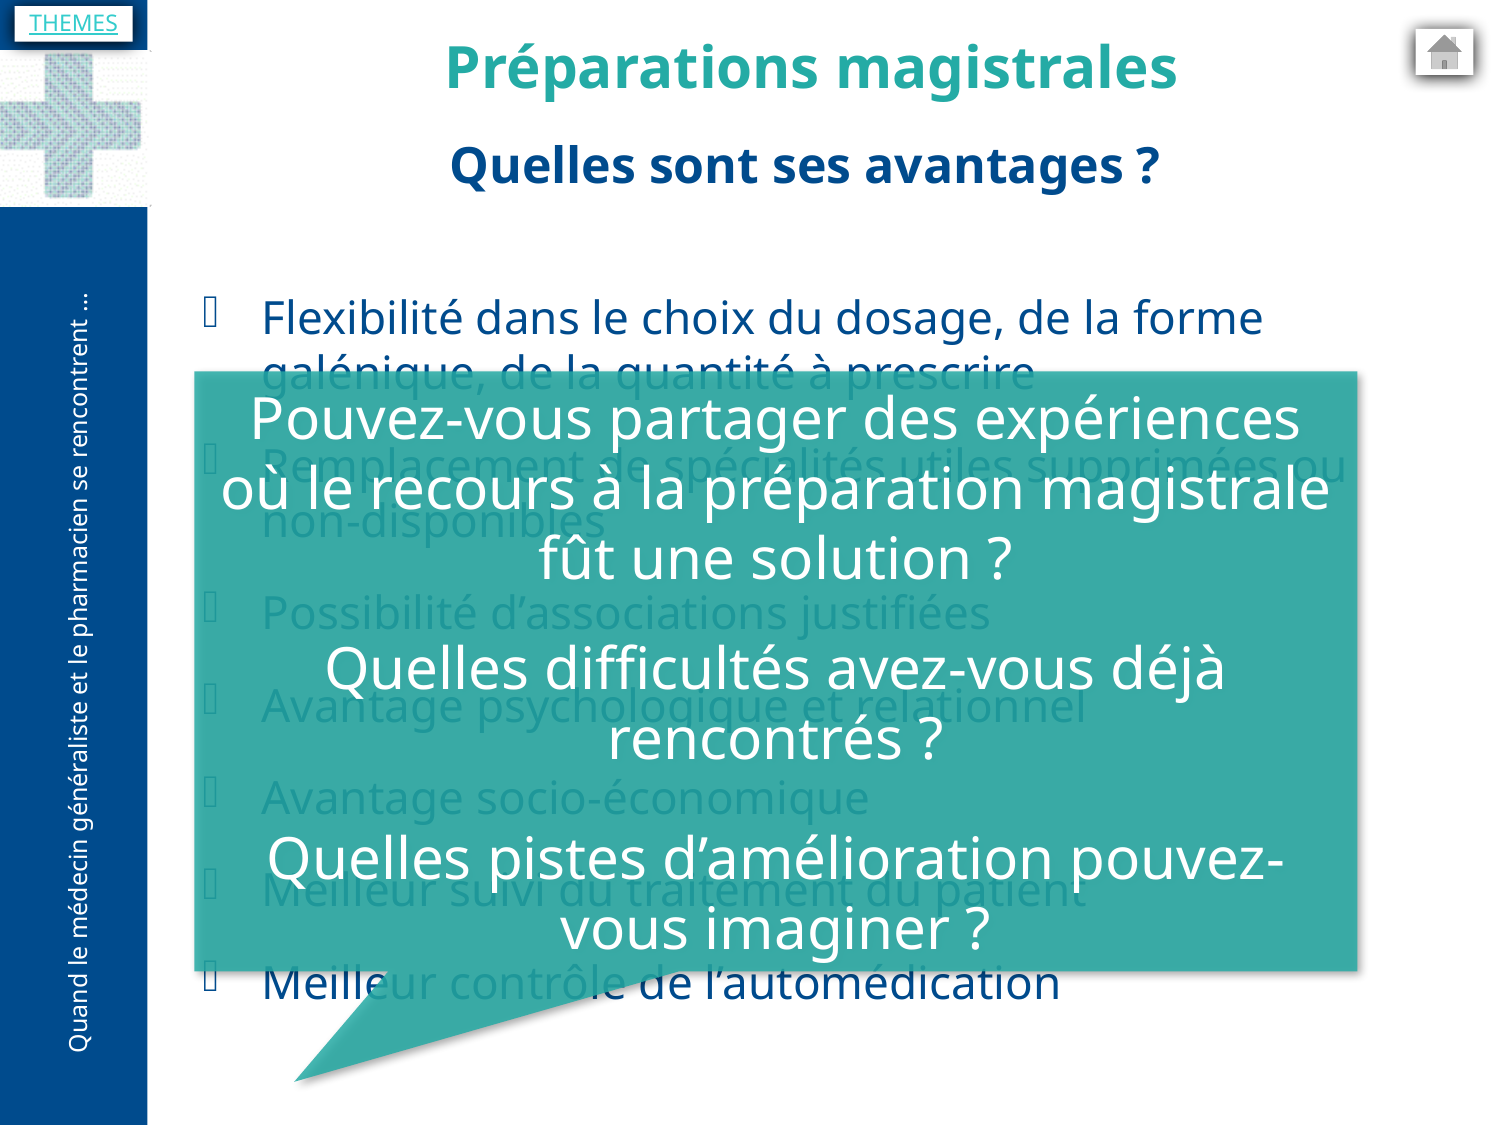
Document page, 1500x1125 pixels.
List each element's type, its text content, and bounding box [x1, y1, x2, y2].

list Flexibilité dans le choix du dosage, de la forme galénique, de la quantité à prescrire Remplacement de spécialités utiles supprimées ou non-disponibles Possibilité d’associations justifiées Avantage psychologique et relationnel Avantage socio-économique Meilleur suivi du traitement du patient Meilleur contrôle de l’automédication [187, 281, 1460, 1079]
text_box [1415, 28, 1474, 76]
text_box Pouvez-vous partager des expériences où le recours à la préparation magistrale fût une solution ? Quelles difficultés avez-vous déjà rencontrés ? Quelles pistes d’amélioration pouvez-vous imaginer ? [193, 370, 1359, 1083]
list Préparations magistrales [163, 30, 1460, 126]
text_box Quelles sont ses avantages ? [151, 126, 1460, 202]
text_box THEMES [14, 5, 134, 42]
picture [0, 50, 152, 207]
